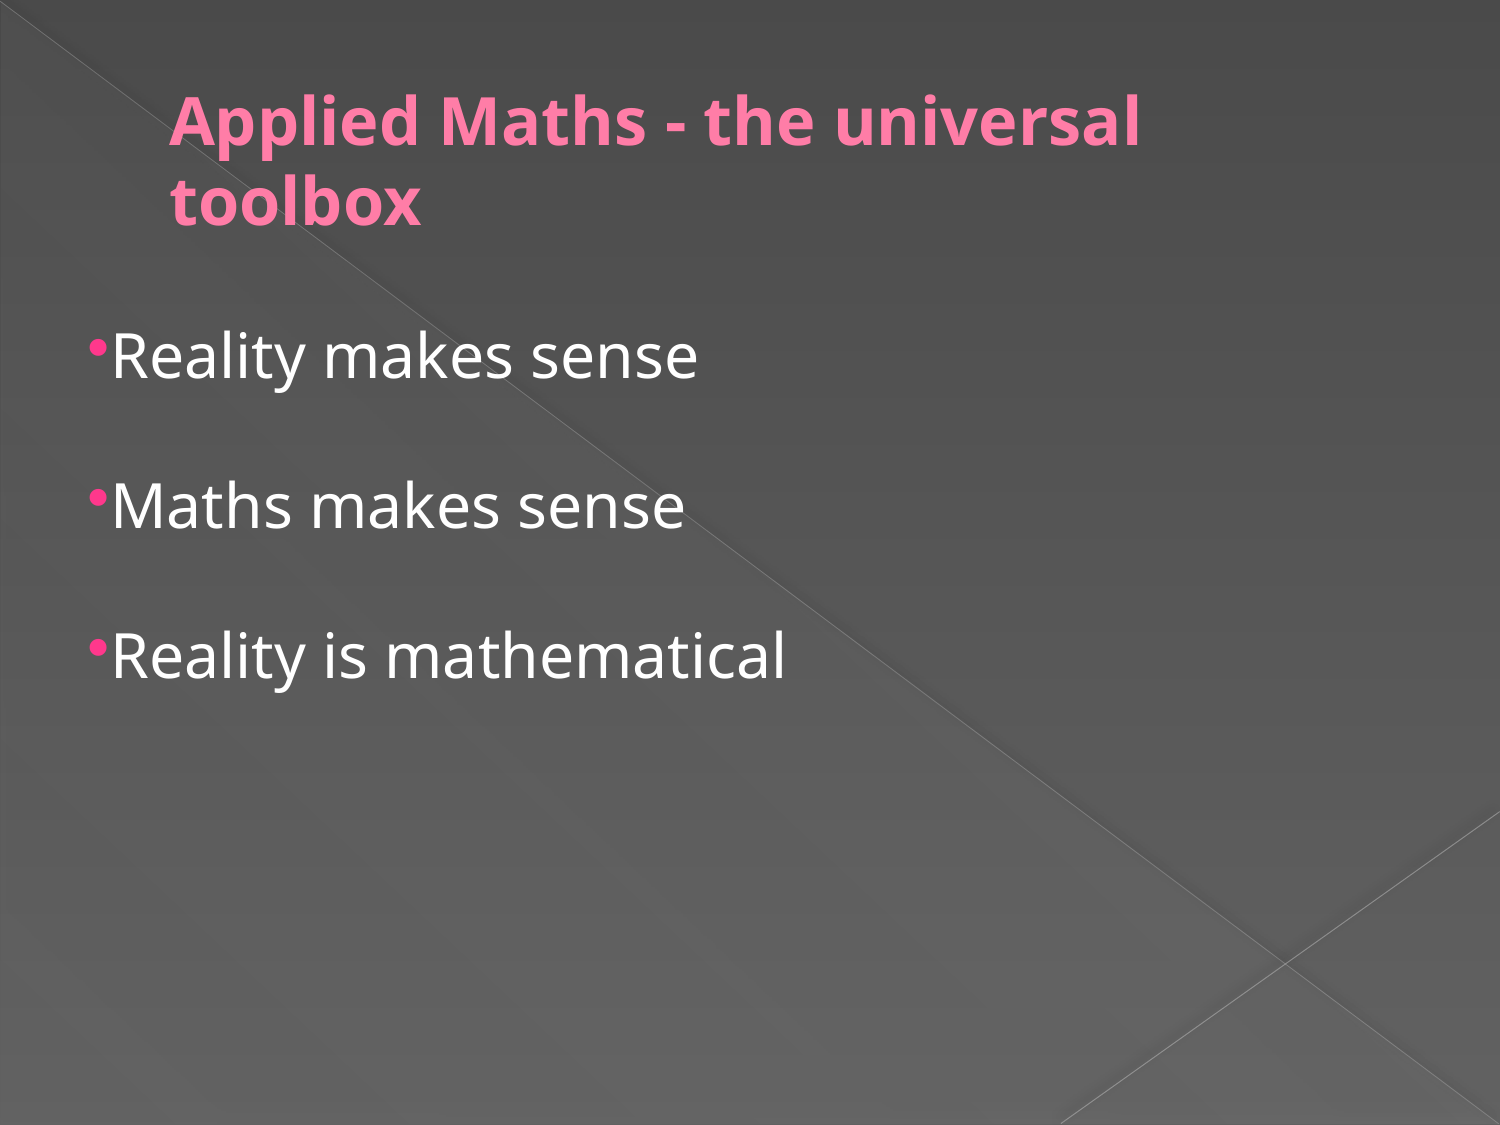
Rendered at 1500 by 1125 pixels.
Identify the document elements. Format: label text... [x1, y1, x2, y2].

list Reality makes sense Maths makes sense Reality is mathematical [75, 308, 1425, 1059]
title Applied Maths - the universal toolbox [75, 43, 1425, 274]
